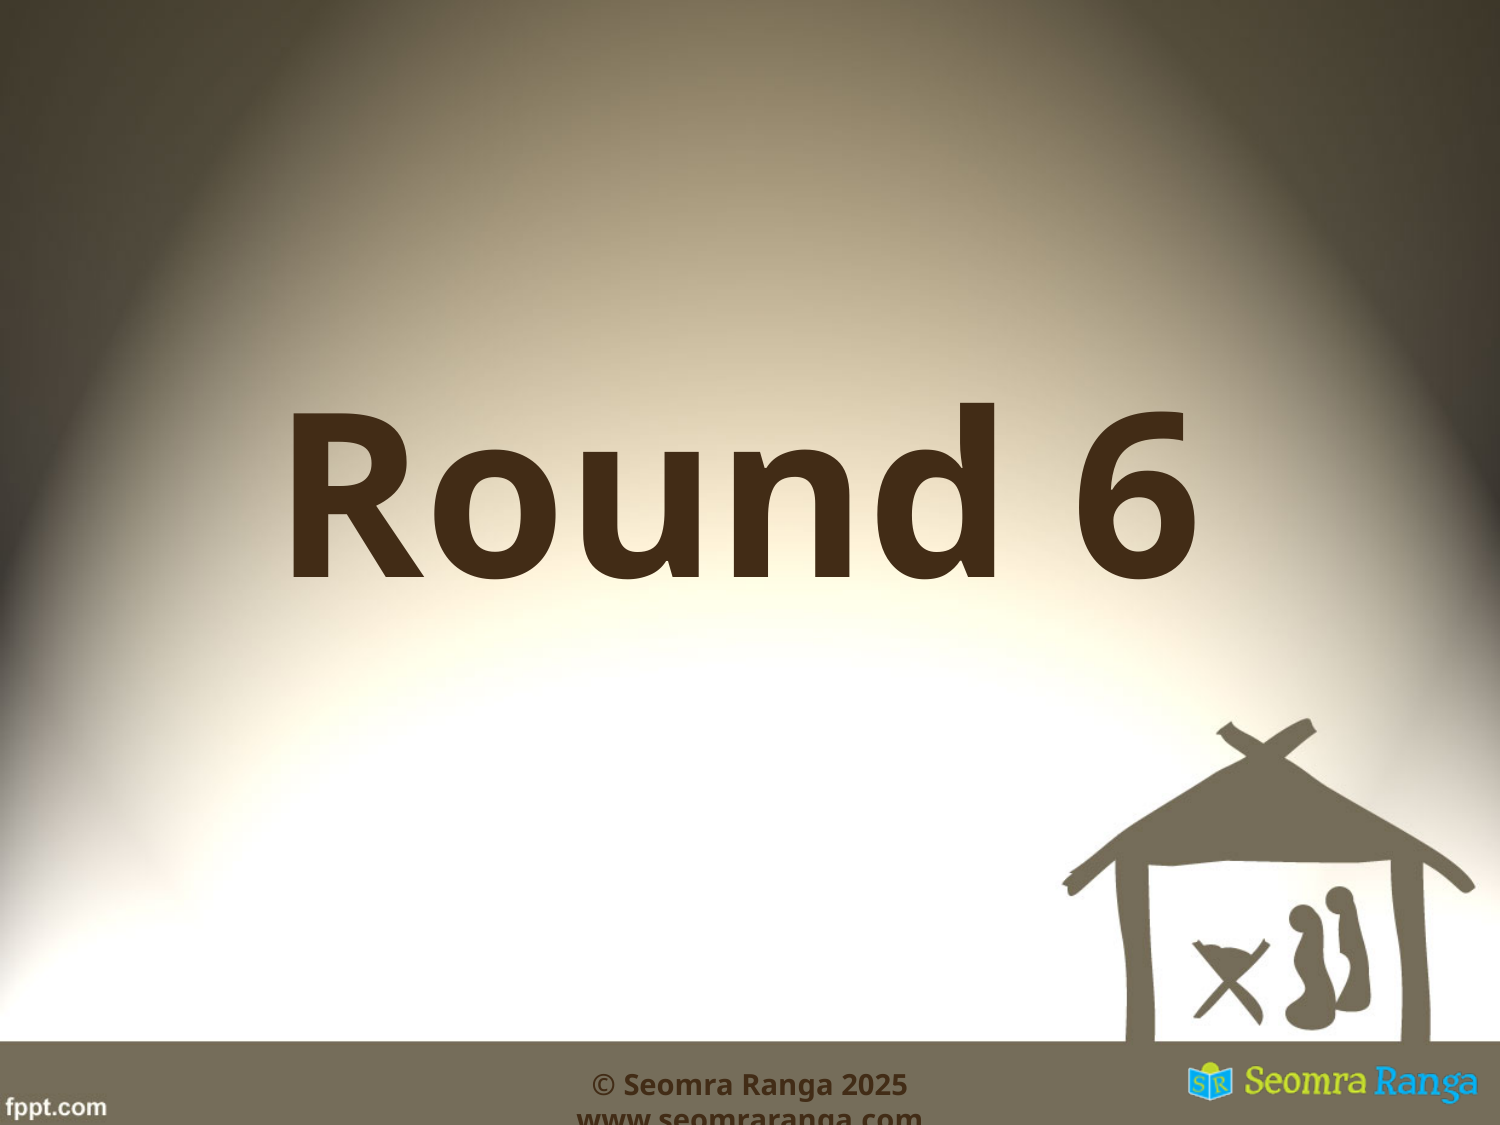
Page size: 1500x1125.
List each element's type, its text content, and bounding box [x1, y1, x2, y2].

text_box © Seomra Ranga 2025 www.seomraranga.com [401, 1058, 1099, 1125]
title Round 6 [253, 184, 1223, 787]
picture [0, 0, 1500, 1125]
